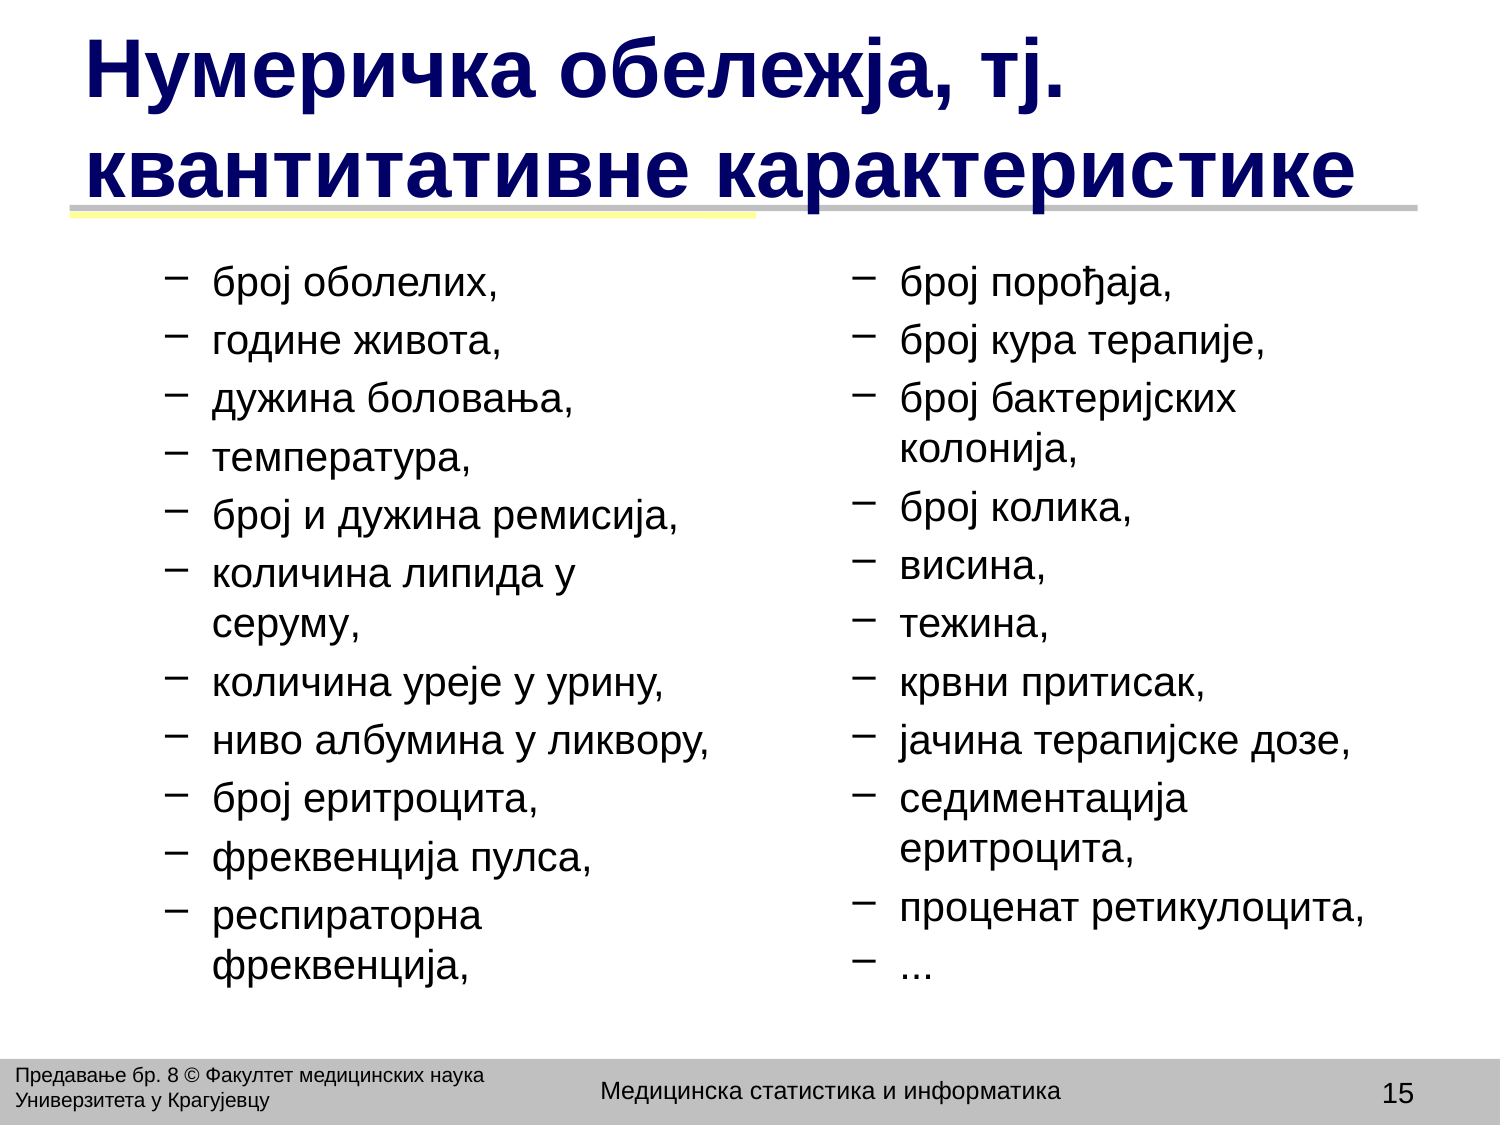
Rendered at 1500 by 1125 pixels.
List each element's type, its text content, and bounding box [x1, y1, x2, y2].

slide_number Предавање бр. 8 © Факултет медицинских наука Универзитета у Крагујевцу [0, 1053, 614, 1108]
list број оболелих, године живота, дужина боловања, температура, број и дужина ремисија, количина липида у серуму, количина уреје у урину, ниво албумина у ликвору, број еритроцита, фреквенција пулса, респираторна фреквенција, [74, 246, 738, 1023]
list број порођаја, број кура терапије, број бактеријских колонија, број колика, висина, тежина, крвни притисак, јачина терапијске дозе, седиментација еритроцита, проценат ретикулоцита, ... [762, 246, 1426, 1023]
title Нумеричка обележја, тј. квантитативне карактеристике [69, 19, 1426, 208]
slide_number 15 [1164, 1066, 1430, 1125]
footer Медицинска статистика и информатика [512, 1066, 1151, 1125]
